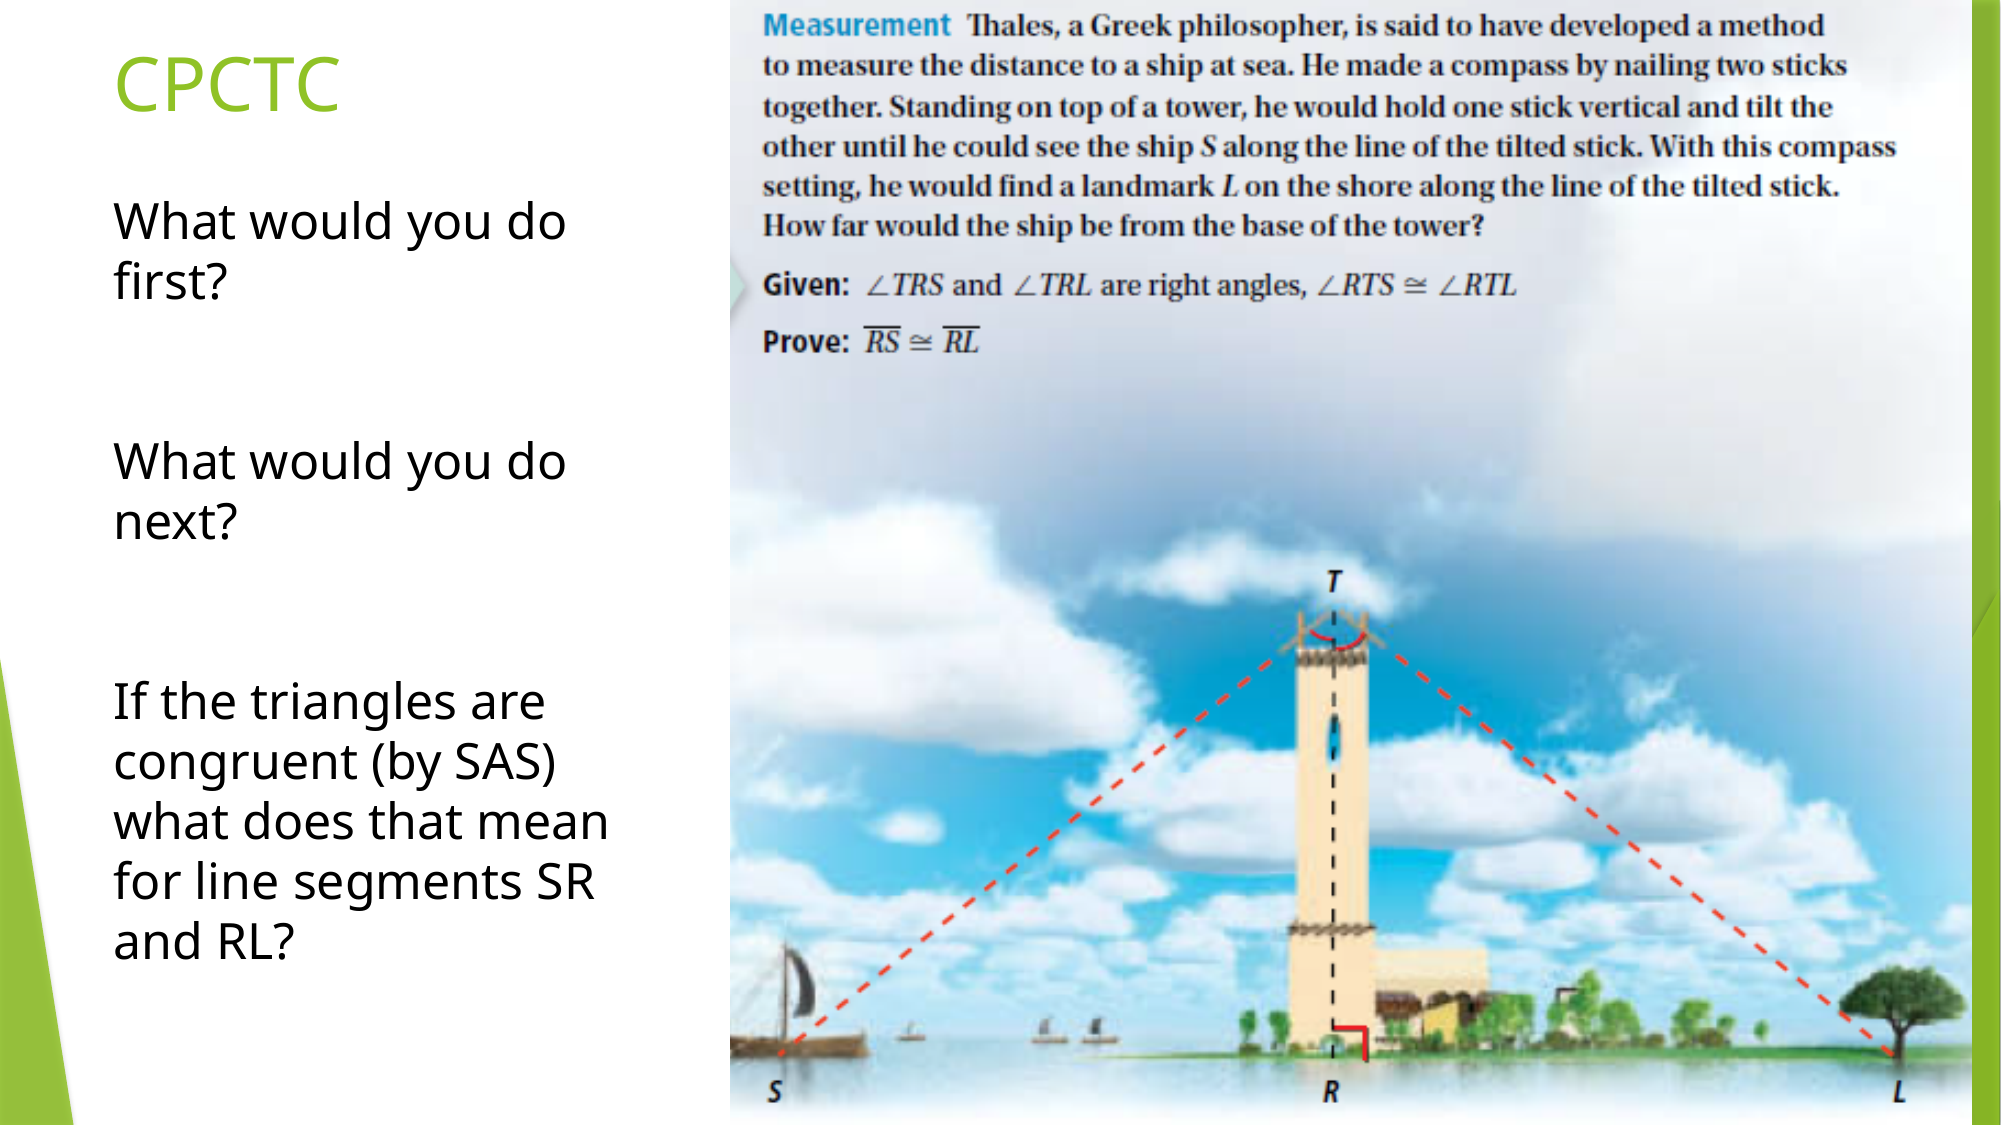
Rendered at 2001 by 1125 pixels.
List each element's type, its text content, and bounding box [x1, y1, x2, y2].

title CPCTC [98, 28, 674, 182]
text_box What would you do first? What would you do next? If the triangles are congruent (by SAS) what does that mean for line segments SR and RL? [98, 182, 691, 978]
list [729, 0, 1973, 1125]
